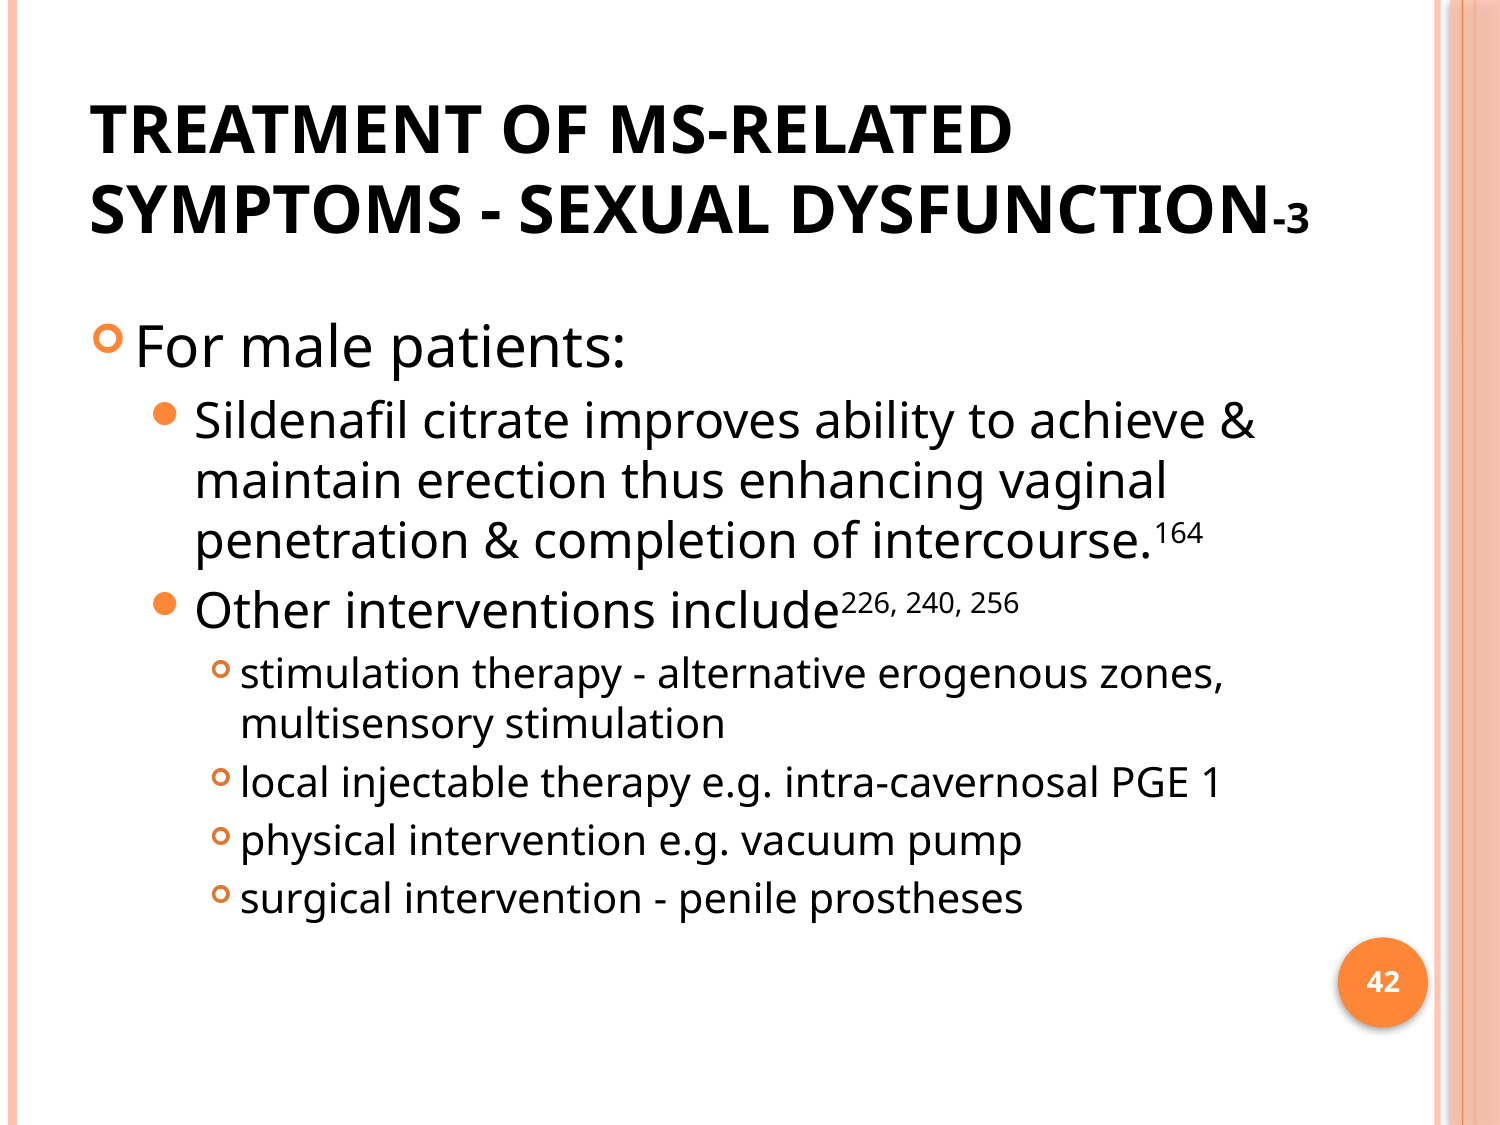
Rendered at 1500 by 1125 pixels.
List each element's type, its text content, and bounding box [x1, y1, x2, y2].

slide_number 42 [1333, 940, 1434, 1027]
title Treatment of MS-related symptoms - Sexual dysfunction-3 [75, 66, 1396, 255]
list For male patients: Sildenafil citrate improves ability to achieve & maintain erection thus enhancing vaginal penetration & completion of intercourse.164 Other interventions include226, 240, 256 stimulation therapy - alternative erogenous zones, multisensory stimulation local injectable therapy e.g. intra-cavernosal PGE 1 physical intervention e.g. vacuum pump surgical intervention - penile prostheses [75, 301, 1368, 1009]
